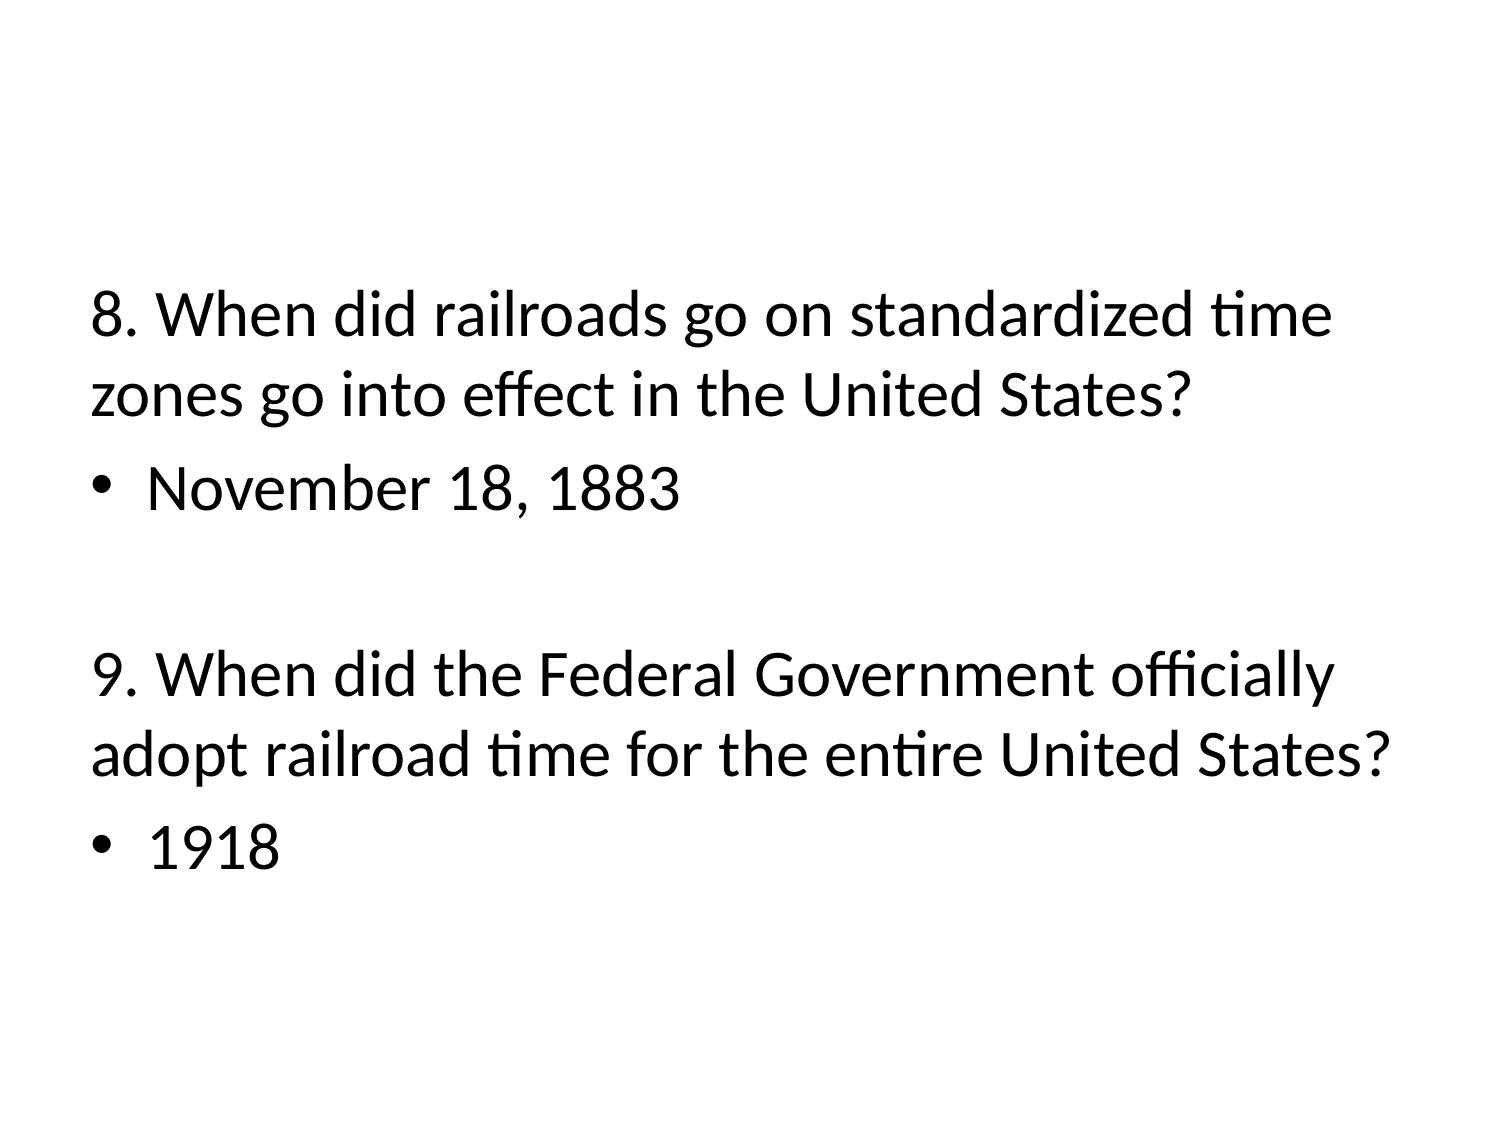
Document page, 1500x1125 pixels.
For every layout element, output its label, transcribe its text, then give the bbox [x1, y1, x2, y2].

list 8. When did railroads go on standardized time zones go into effect in the United States? November 18, 1883 9. When did the Federal Government officially adopt railroad time for the entire United States? 1918 [75, 262, 1425, 1005]
